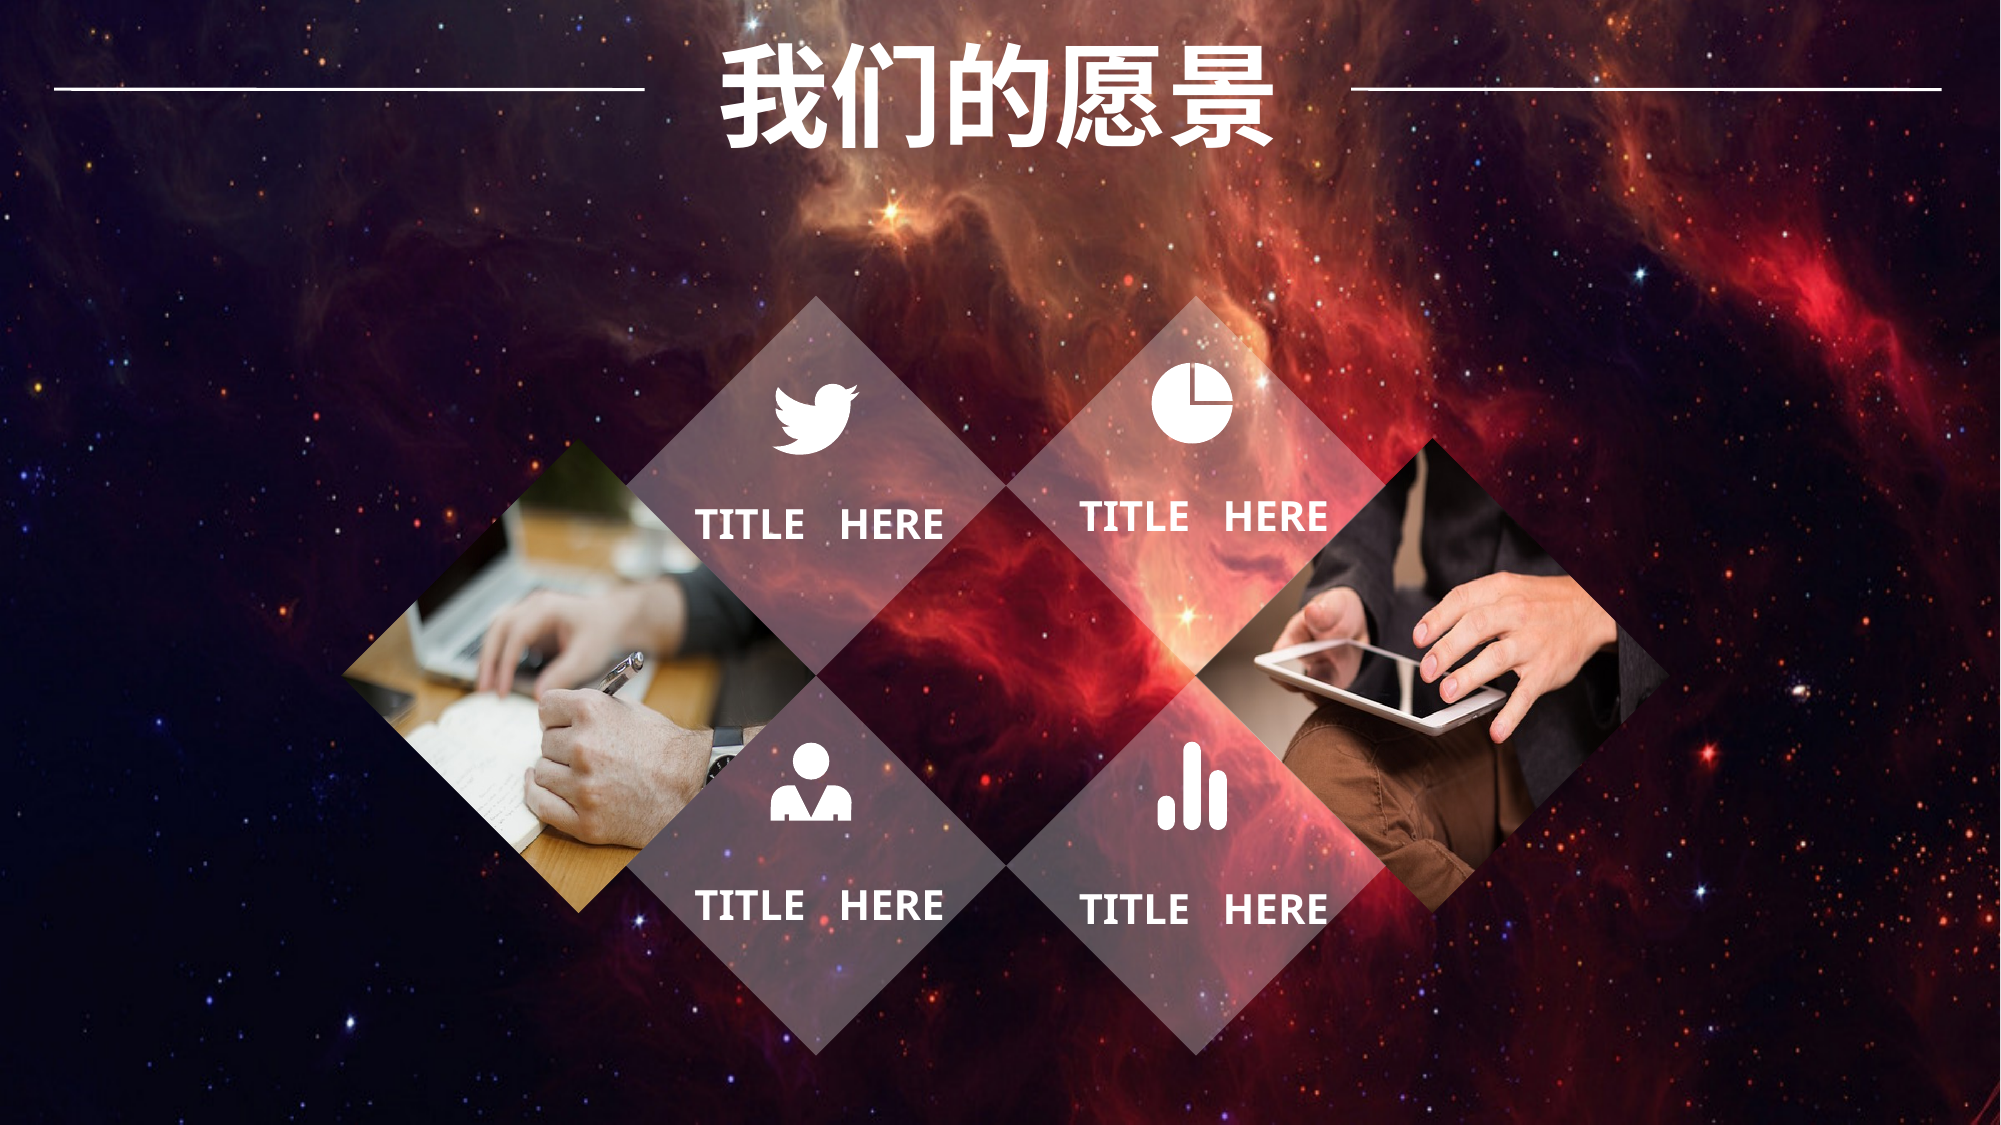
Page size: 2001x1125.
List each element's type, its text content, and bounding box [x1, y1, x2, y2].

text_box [1157, 741, 1227, 831]
text_box 我们的愿景 [702, 18, 1295, 169]
picture [0, 0, 2001, 1125]
text_box [772, 383, 860, 455]
text_box TITLE HERE [1063, 875, 1344, 941]
text_box [1199, 436, 1672, 915]
text_box [1079, 941, 1313, 1058]
text_box [1004, 674, 1388, 925]
text_box [1066, 548, 1326, 676]
text_box [624, 294, 1006, 541]
text_box [339, 436, 813, 915]
text_box [1004, 294, 1388, 545]
text_box [694, 936, 938, 1058]
text_box [624, 674, 1006, 921]
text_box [770, 742, 852, 821]
text_box TITLE HERE [679, 870, 960, 936]
text_box TITLE HERE [679, 490, 960, 556]
text_box TITLE HERE [1063, 482, 1344, 548]
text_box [1151, 362, 1233, 444]
text_box [694, 556, 938, 676]
